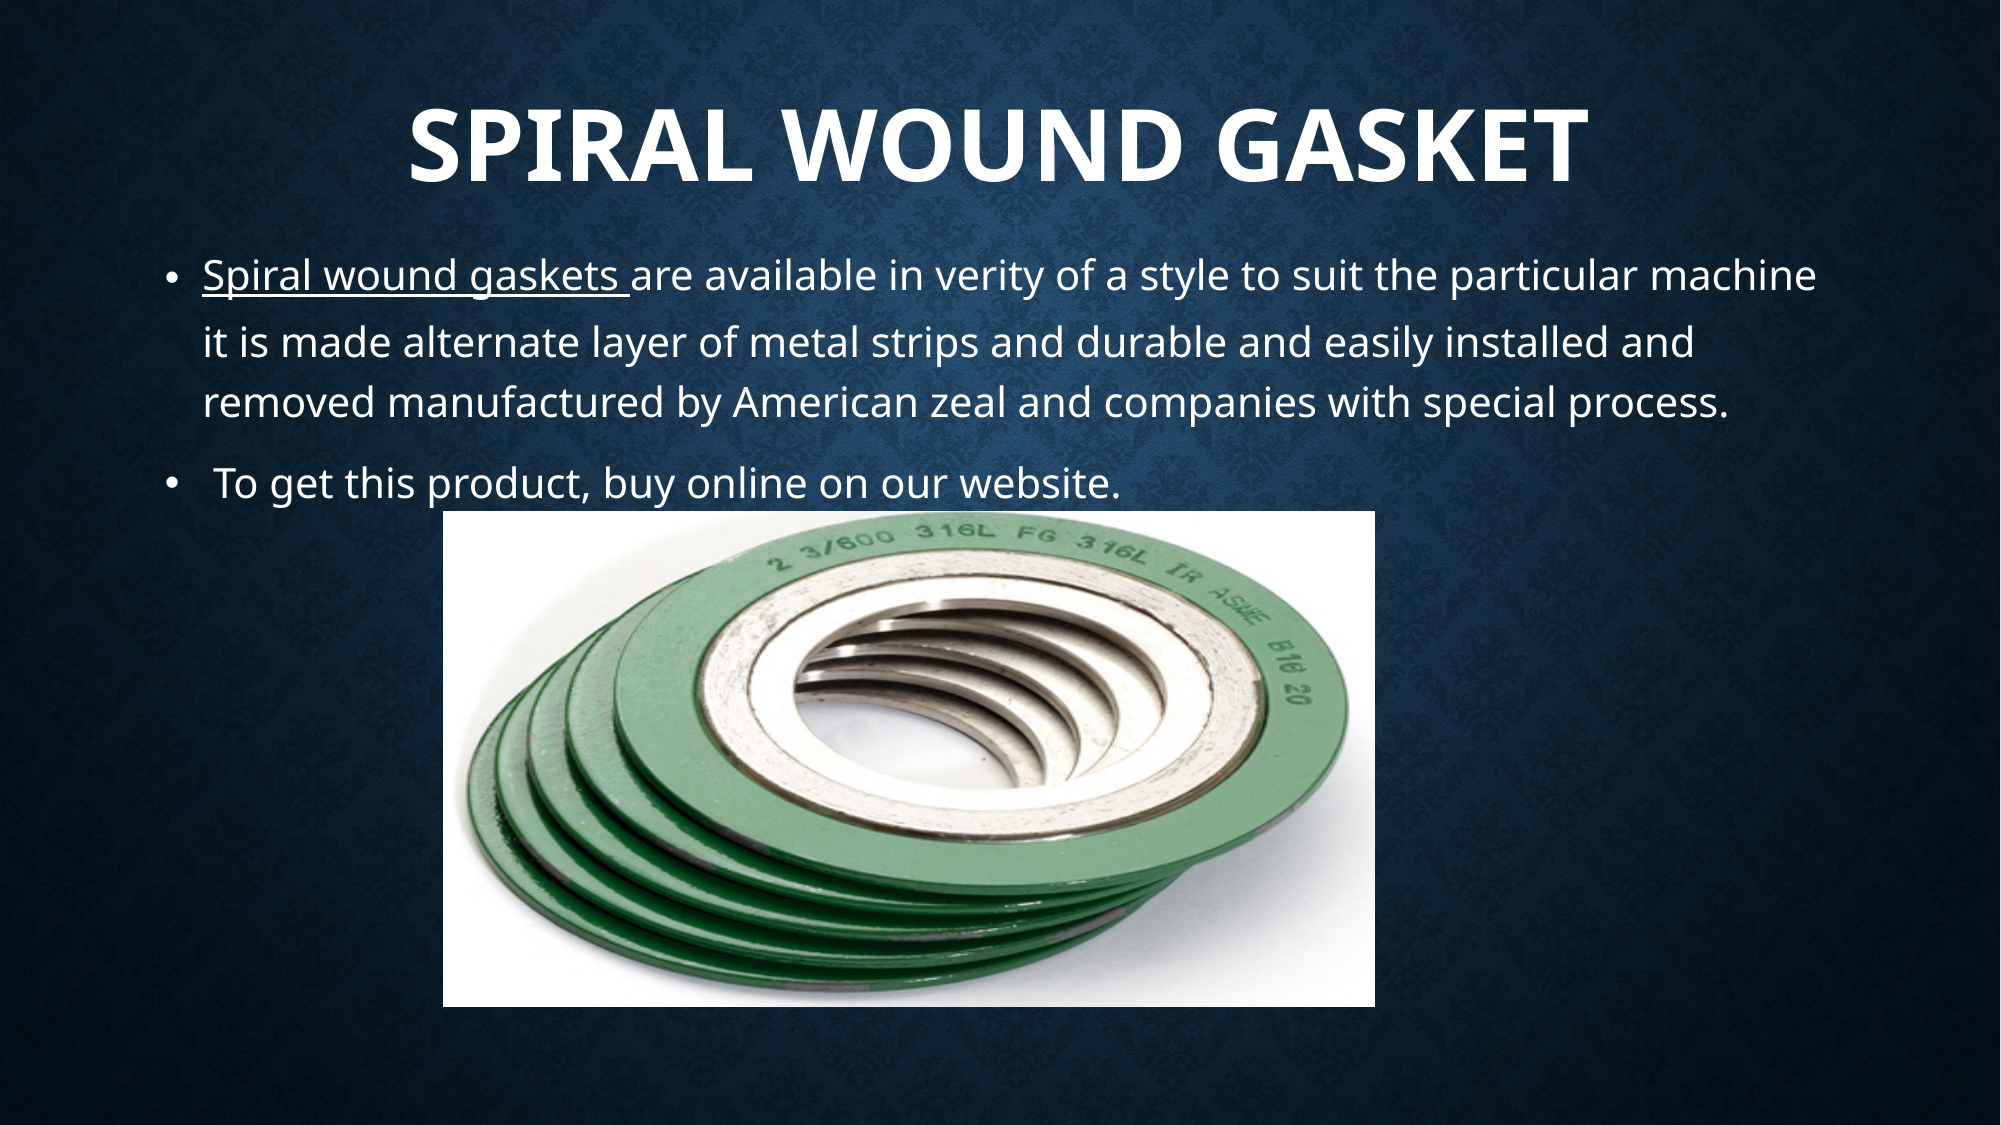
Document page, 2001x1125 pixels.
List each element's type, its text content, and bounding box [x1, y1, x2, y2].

picture [442, 510, 1376, 1007]
title Spiral Wound Gasket [149, 99, 1849, 230]
list Spiral wound gaskets are available in verity of a style to suit the particular machine it is made alternate layer of metal strips and durable and easily installed and removed manufactured by American zeal and companies with special process. To get this product, buy online on our website. [149, 230, 1849, 1031]
